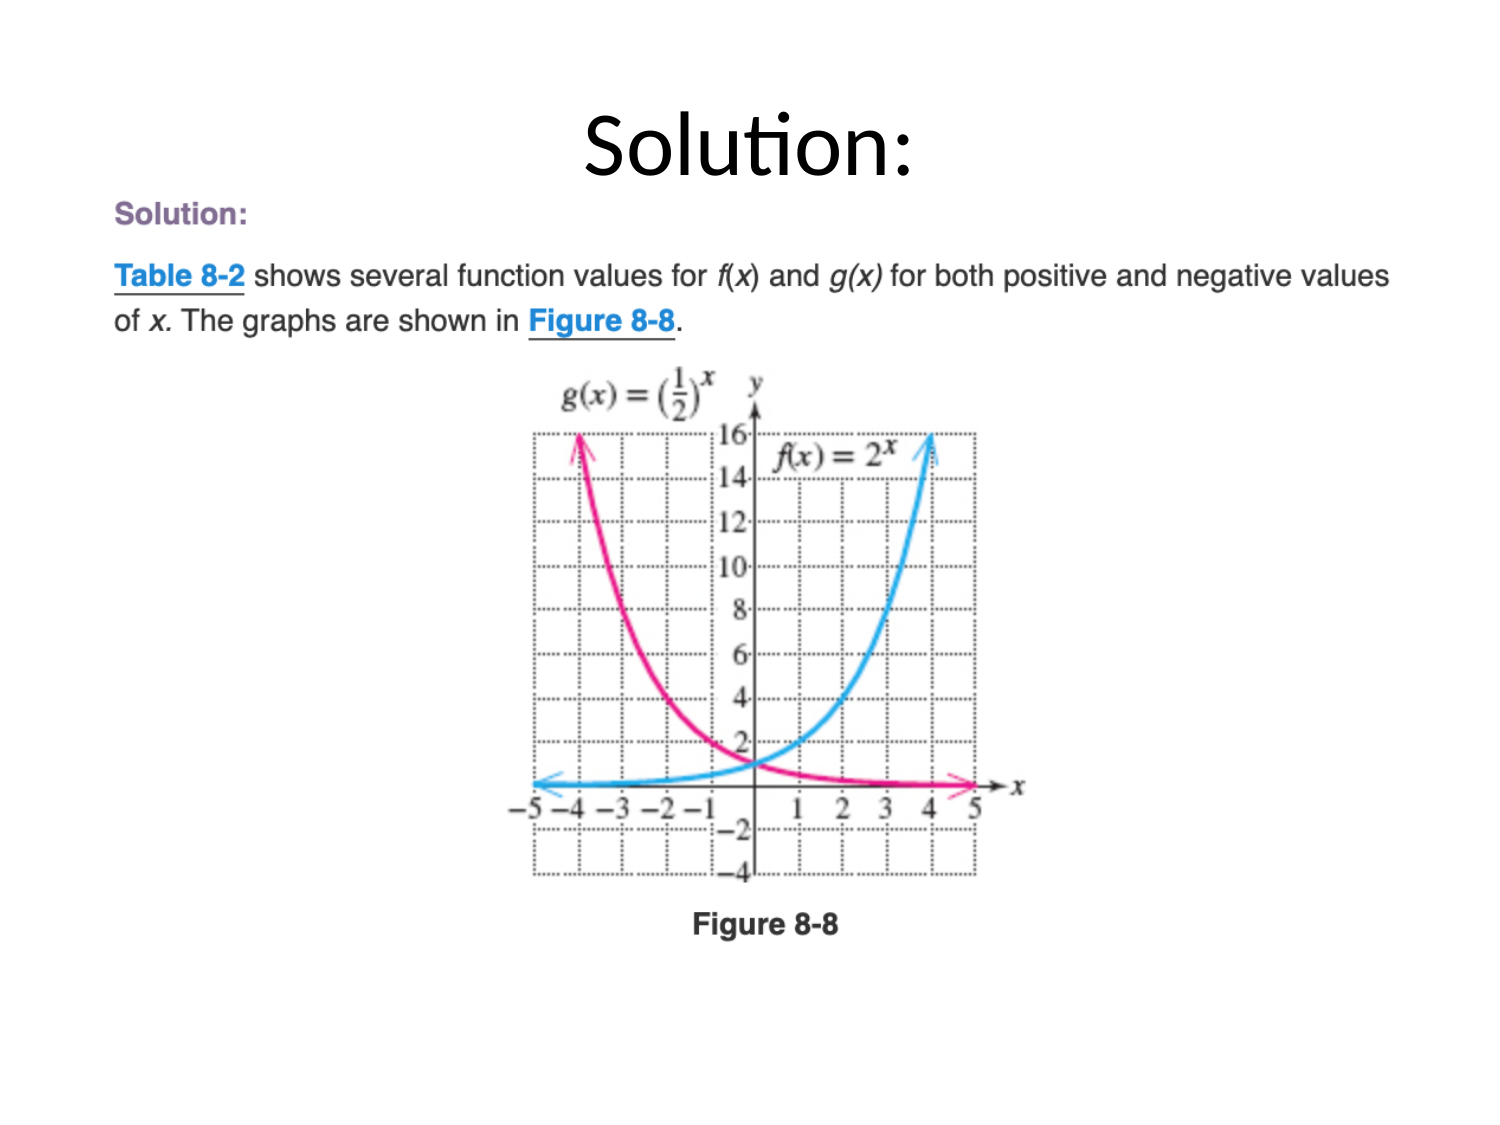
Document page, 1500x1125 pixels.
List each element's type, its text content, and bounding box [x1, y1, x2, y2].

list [74, 188, 1426, 956]
title Solution: [75, 45, 1425, 188]
